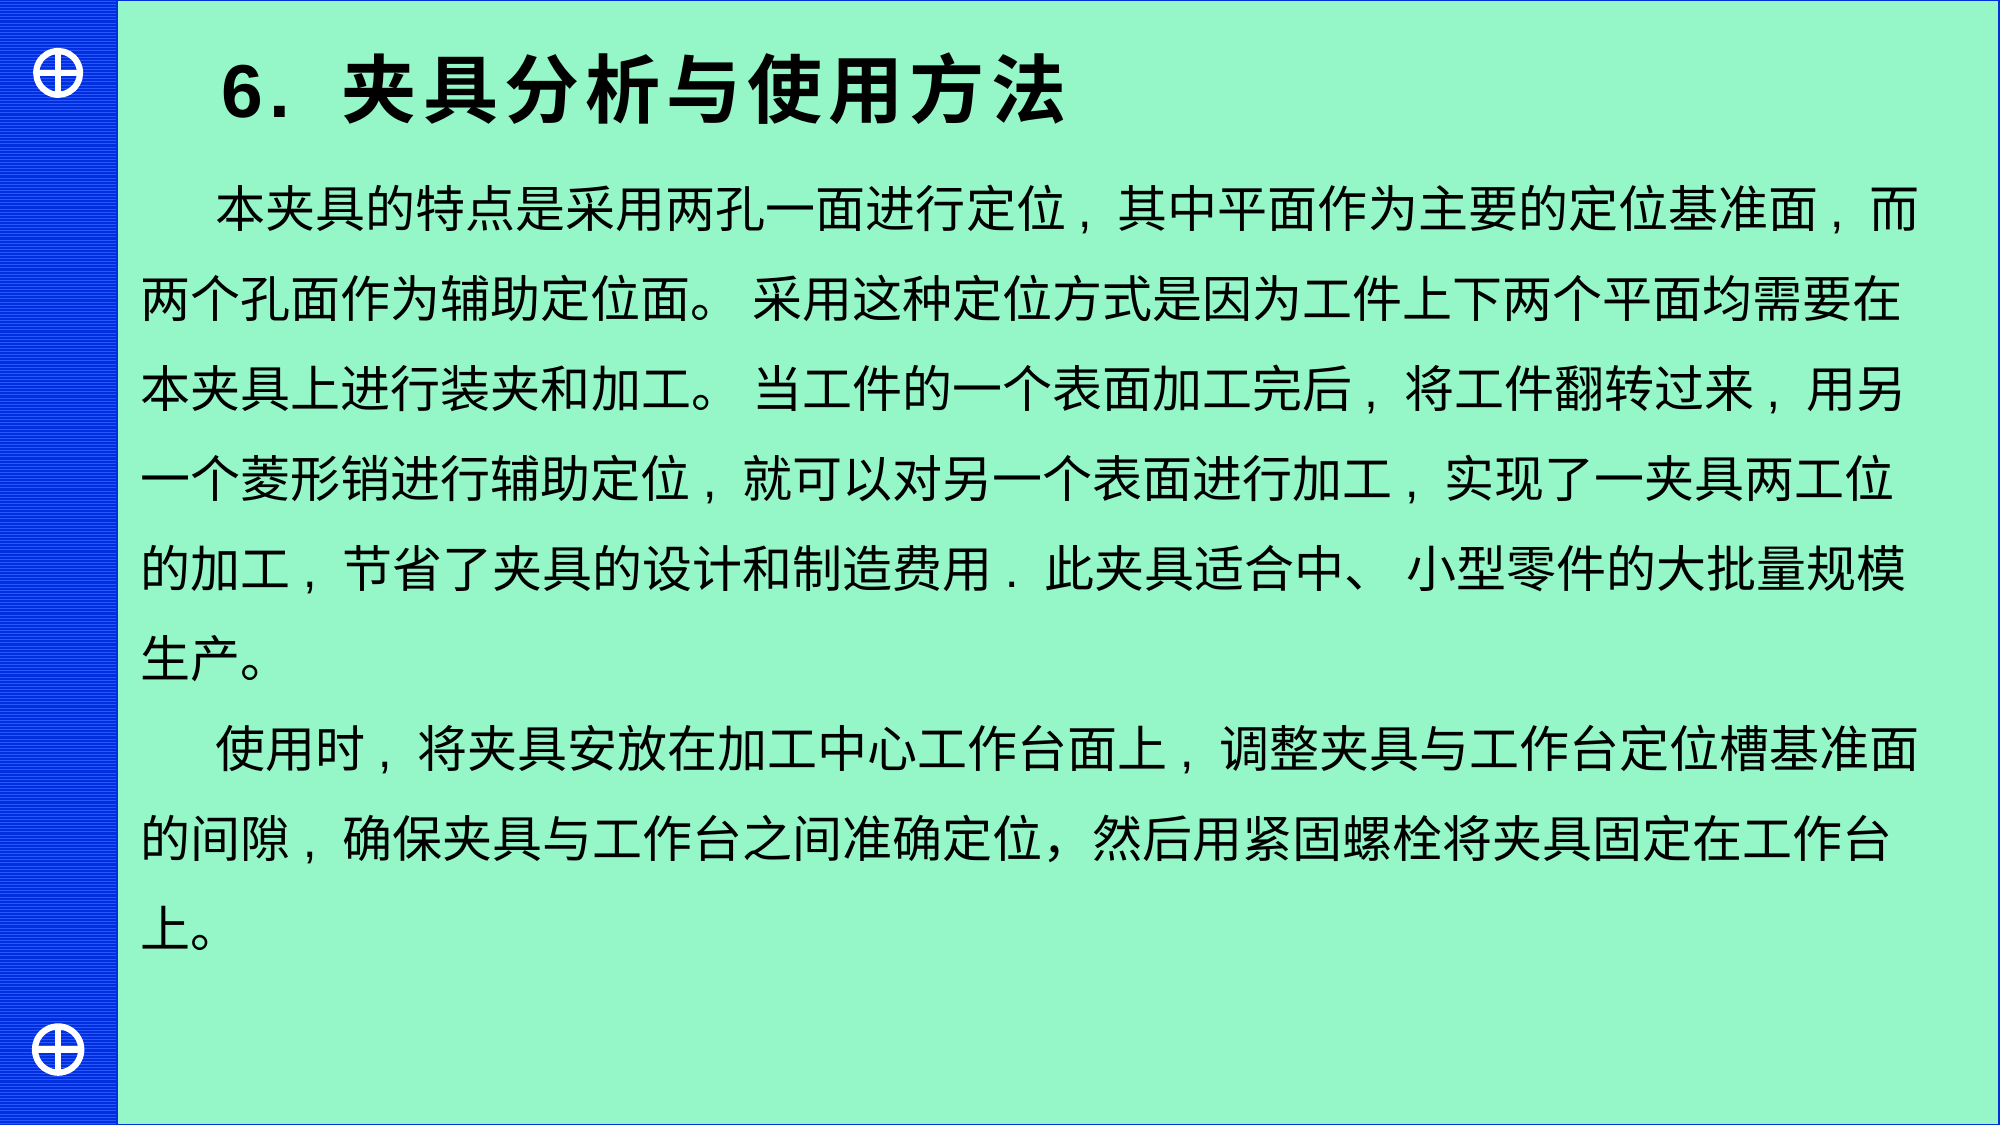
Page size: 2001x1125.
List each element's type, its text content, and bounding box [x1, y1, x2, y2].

text_box 本夹具的特点是采用两孔一面进行定位, 其中平面作为主要的定位基准面, 而两个孔面作为辅助定位面。 采用这种定位方式是因为工件上下两个平面均需要在本夹具上进行装夹和加工。 当工件的一个表面加工完后, 将工件翻转过来, 用另一个菱形销进行辅助定位, 就可以对另一个表面进行加工, 实现了一夹具两工位的加工, 节省了夹具的设计和制造费用. 此夹具适合中、 小型零件的大批量规模生产。 使用时, 将夹具安放在加工中心工作台面上, 调整夹具与工作台定位槽基准面的间隙, 确保夹具与工作台之间准确定位，然后用紧固螺栓将夹具固定在工作台上。 [126, 139, 1951, 965]
text_box 6. 夹具分析与使用方法 [126, 18, 1414, 139]
